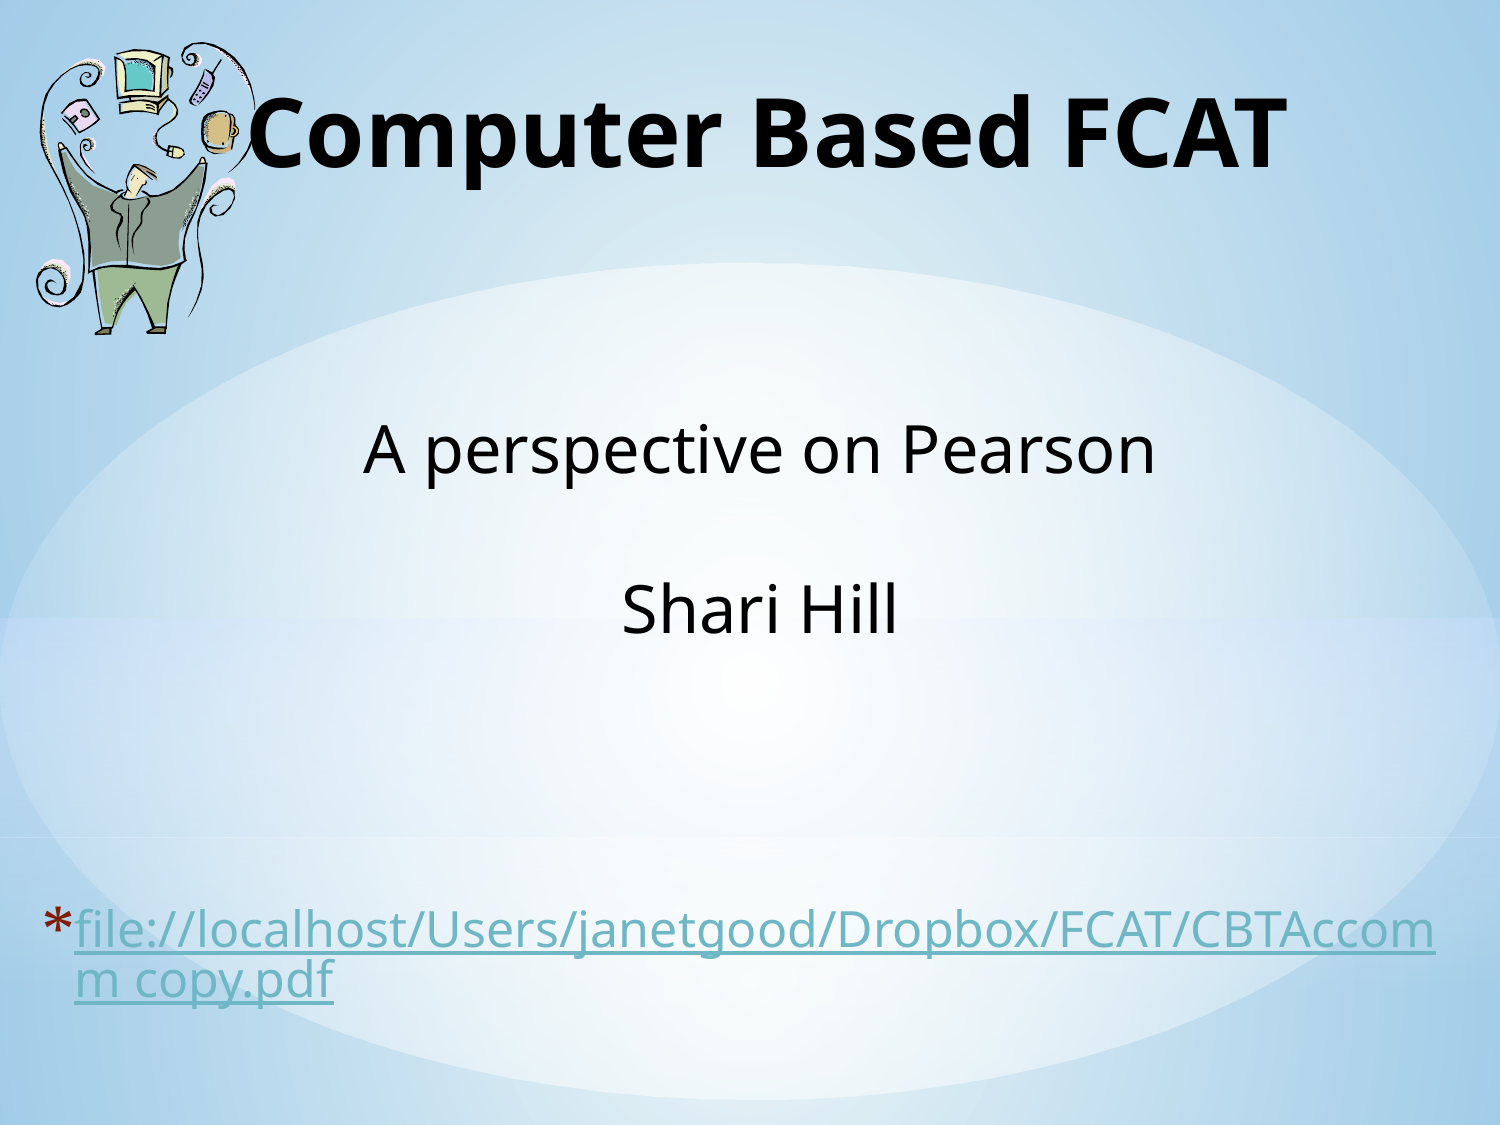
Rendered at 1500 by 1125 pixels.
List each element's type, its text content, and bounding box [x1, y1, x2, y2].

title Computer Based FCAT [263, 63, 1391, 252]
list file://localhost/Users/janetgood/Dropbox/FCAT/CBTAccomm copy.pdf [19, 889, 1483, 1099]
text_box A perspective on Pearson Shari Hill [39, 399, 1483, 814]
picture [32, 38, 259, 339]
